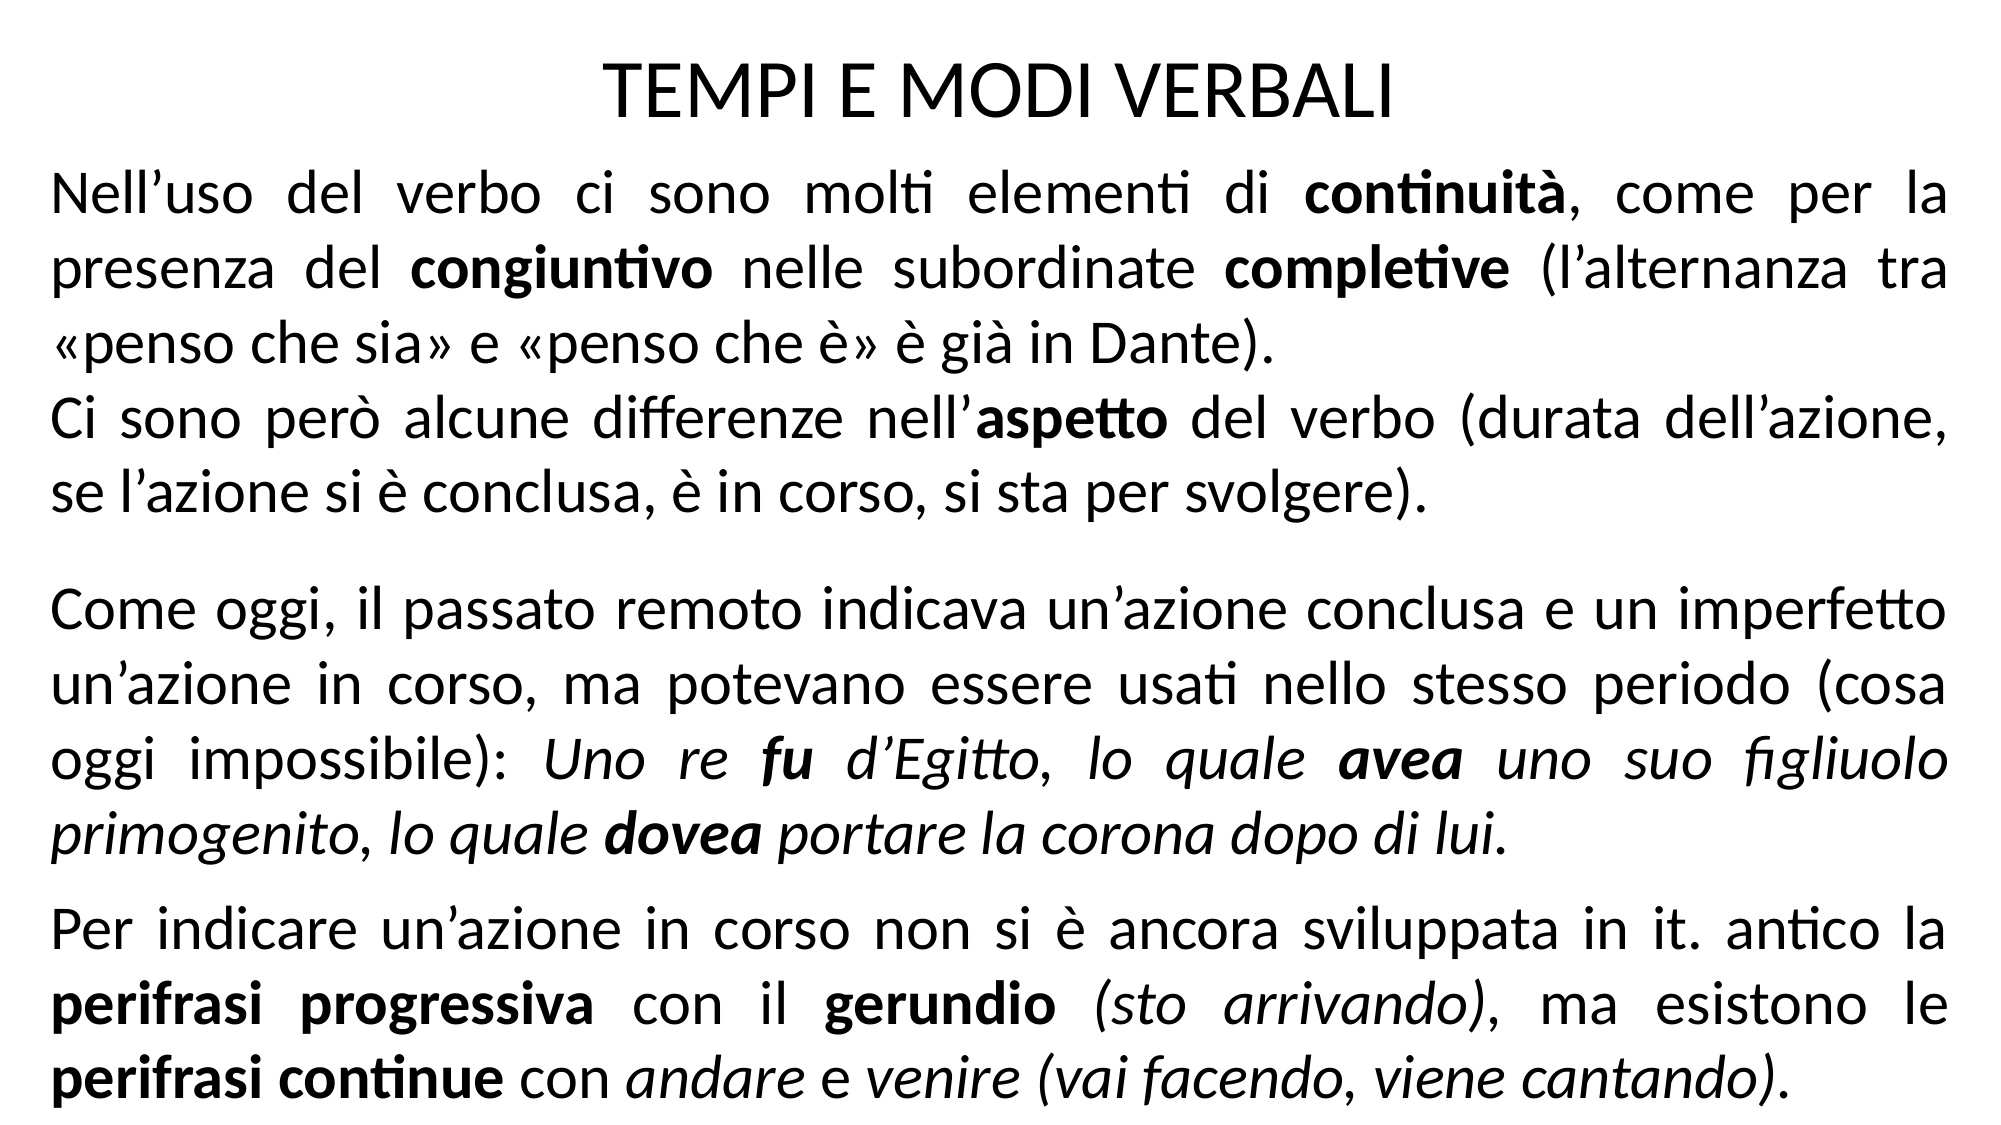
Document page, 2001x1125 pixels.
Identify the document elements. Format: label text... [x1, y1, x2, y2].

text_box TEMPI E MODI VERBALI [53, 27, 1947, 142]
text_box Come oggi, il passato remoto indicava un’azione conclusa e un imperfetto un’azione in corso, ma potevano essere usati nello stesso periodo (cosa oggi impossibile): Uno re fu d’Egitto, lo quale avea uno suo figliuolo primogenito, lo quale dovea portare la corona dopo di lui. Per indicare un’azione in corso non si è ancora sviluppata in it. antico la perifrasi progressiva con il gerundio (sto arrivando), ma esistono le perifrasi continue con andare e venire (vai facendo, viene cantando). [35, 559, 1965, 1119]
text_box Nell’uso del verbo ci sono molti elementi di continuità, come per la presenza del congiuntivo nelle subordinate completive (l’alternanza tra «penso che sia» e «penso che è» è già in Dante). Ci sono però alcune differenze nell’aspetto del verbo (durata dell’azione, se l’azione si è conclusa, è in corso, si sta per svolgere). [35, 143, 1965, 533]
